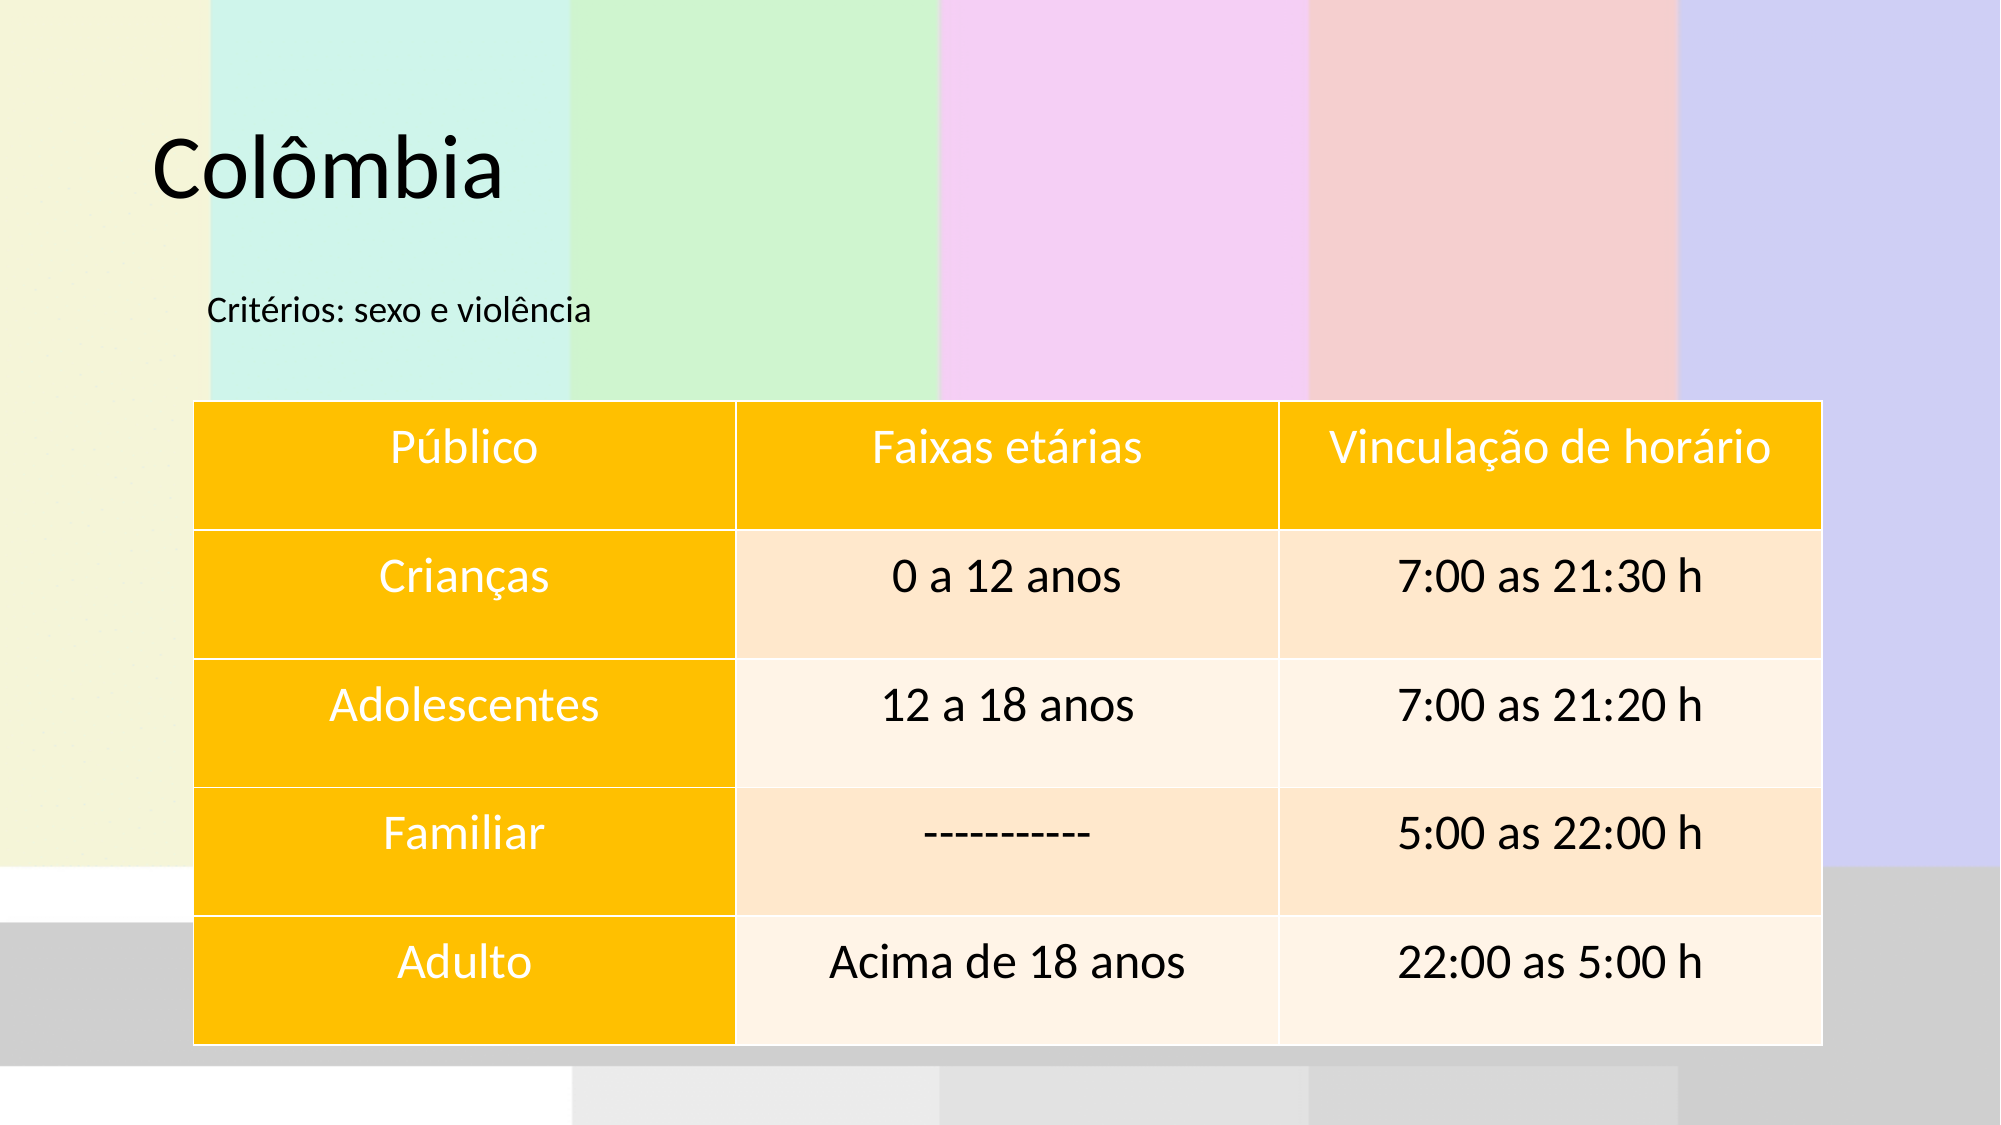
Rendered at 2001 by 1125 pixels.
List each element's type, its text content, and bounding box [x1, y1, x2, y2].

table_cell Familiar [194, 788, 735, 915]
text_box Critérios: sexo e violência [192, 277, 1792, 337]
table_cell Acima de 18 anos [737, 917, 1278, 1044]
table_header Público [194, 402, 735, 529]
table_cell 0 a 12 anos [737, 531, 1278, 658]
table_header Faixas etárias [737, 402, 1278, 529]
table_header Vinculação de horário [1280, 402, 1821, 529]
table_cell Adolescentes [194, 660, 735, 787]
table_cell ----------- [737, 788, 1278, 915]
table_cell 7:00 as 21:30 h [1280, 531, 1821, 658]
table_cell Crianças [194, 531, 735, 658]
table_cell Adulto [194, 917, 735, 1044]
table_cell 12 a 18 anos [737, 660, 1278, 787]
title Colômbia [137, 59, 1863, 278]
table_cell 5:00 as 22:00 h [1280, 788, 1821, 915]
table_cell 7:00 as 21:20 h [1280, 660, 1821, 787]
table_cell 22:00 as 5:00 h [1280, 917, 1821, 1044]
